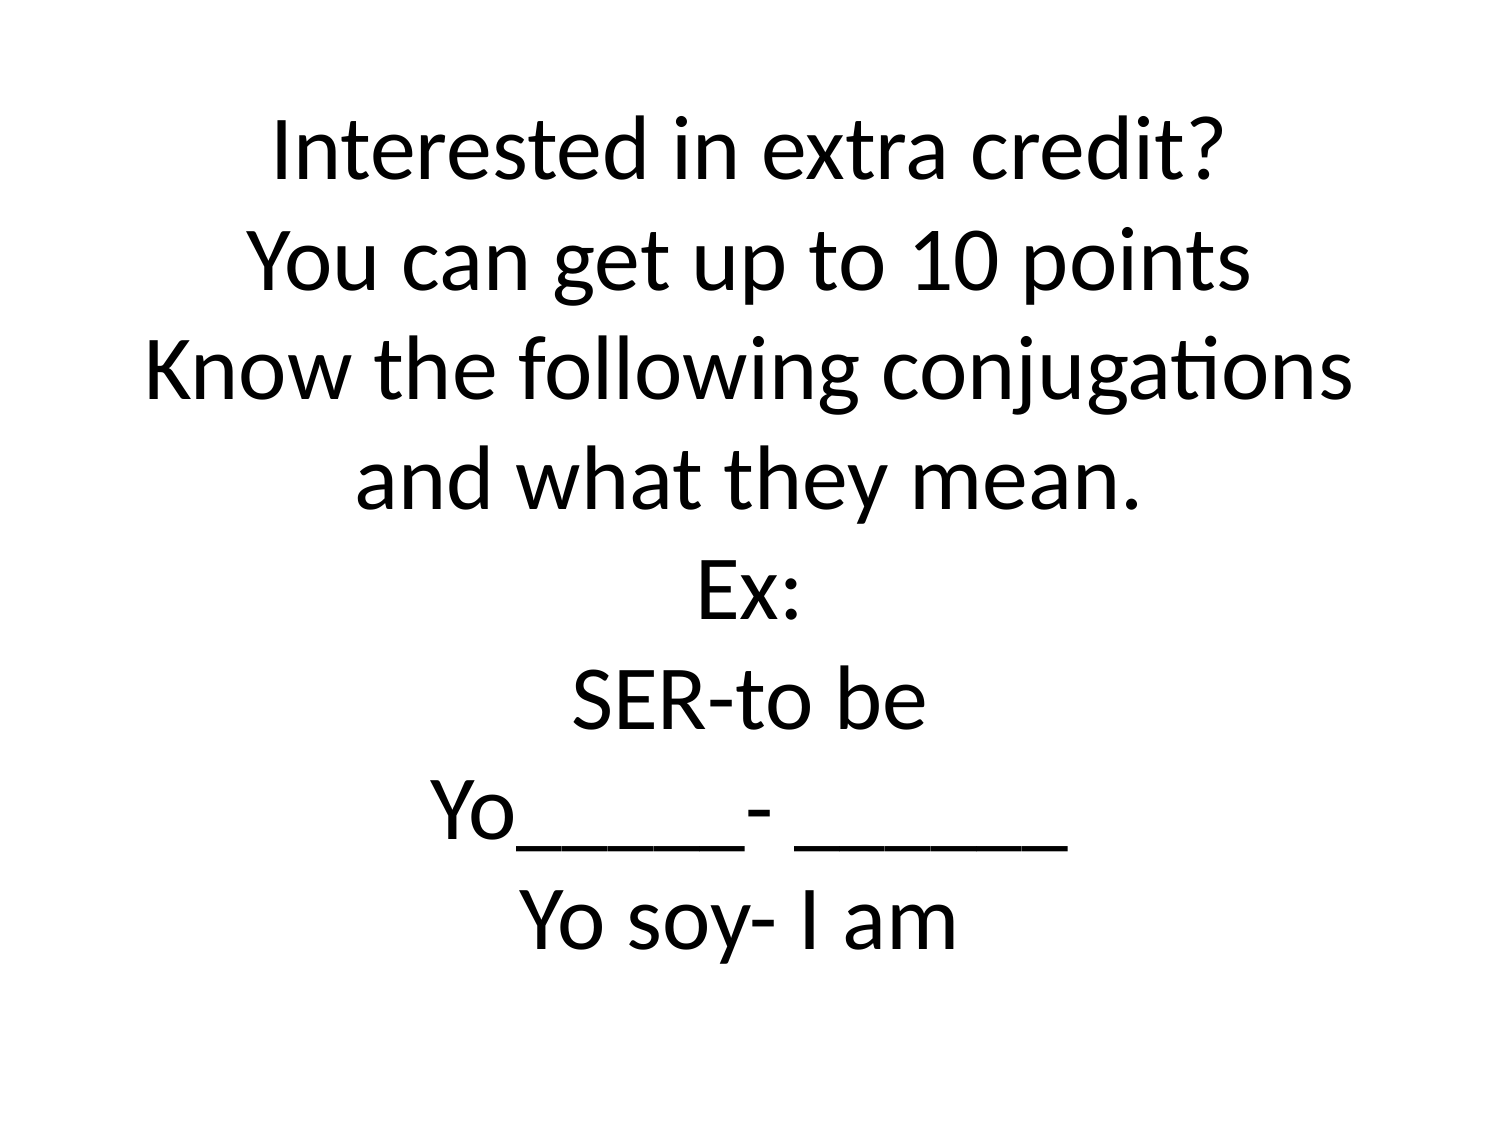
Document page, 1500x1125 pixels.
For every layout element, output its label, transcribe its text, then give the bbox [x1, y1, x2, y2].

title Interested in extra credit? You can get up to 10 points Know the following conjugations and what they mean. Ex: SER-to be Yo_____- ______ Yo soy- I am [75, 45, 1425, 1012]
